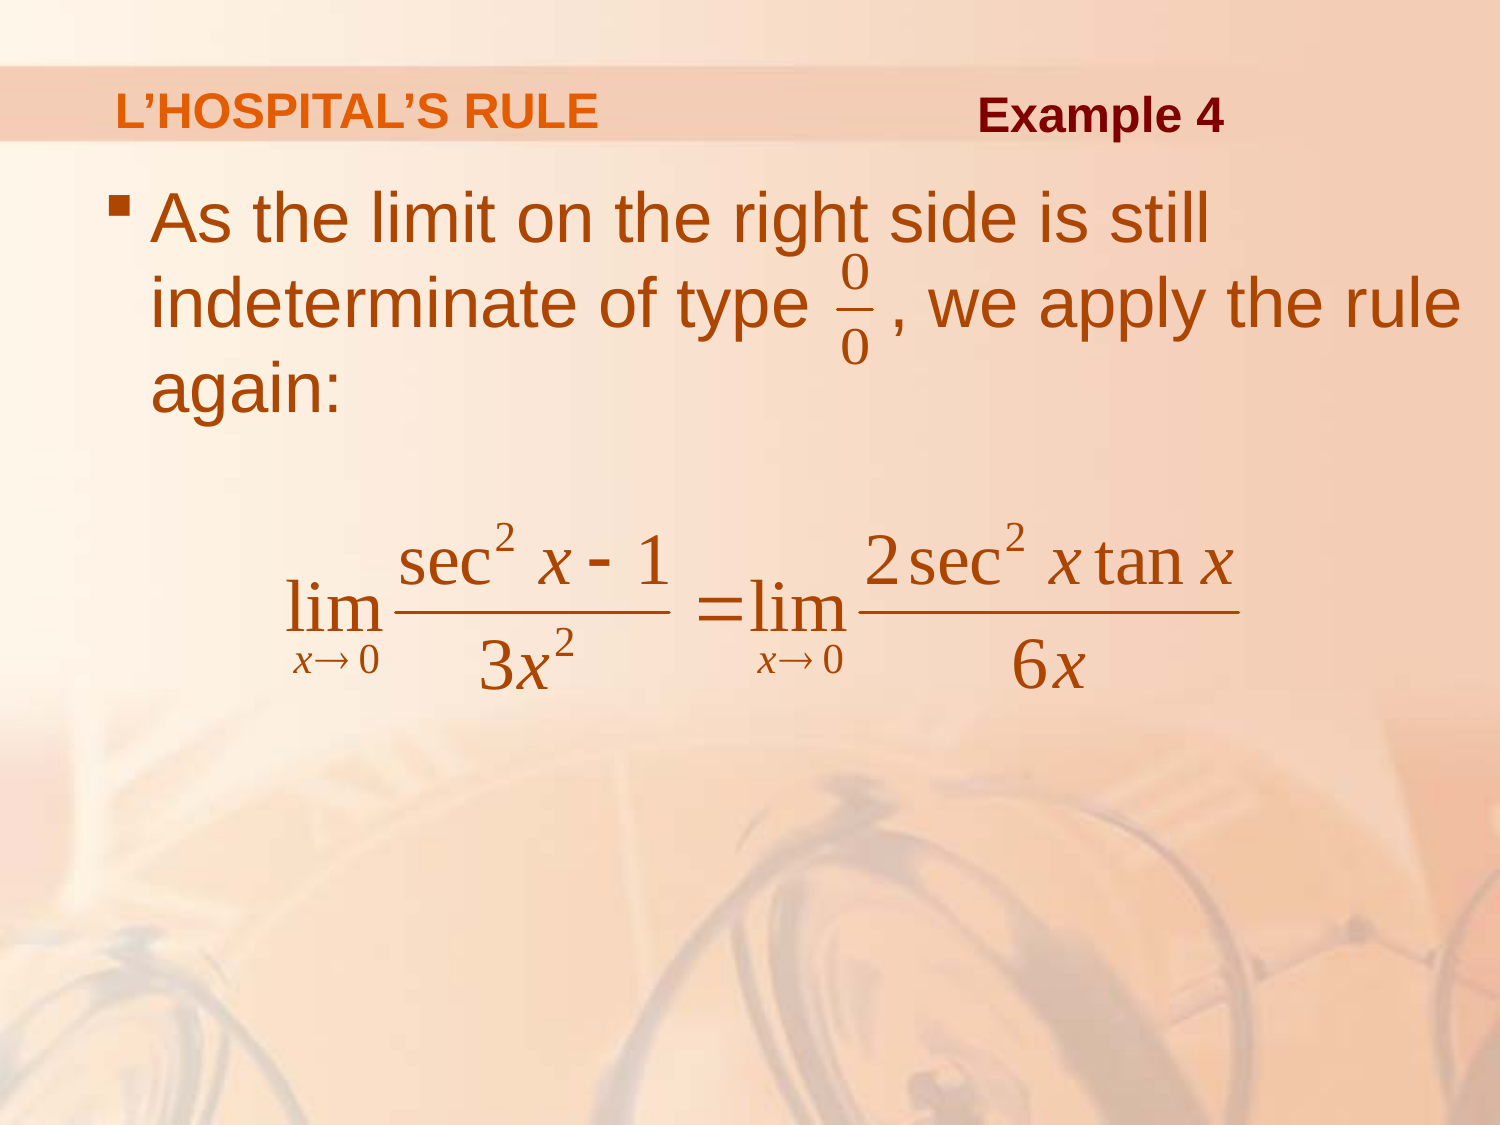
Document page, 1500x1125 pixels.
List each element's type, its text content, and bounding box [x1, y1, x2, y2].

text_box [275, 501, 1251, 706]
title L’HOSPITAL’S RULE [99, 60, 976, 158]
picture [0, 0, 1500, 1125]
text_box Example 4 [962, 74, 1425, 150]
list As the limit on the right side is still indeterminate of type , we apply the rule again: [13, 164, 1499, 1125]
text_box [827, 238, 884, 377]
